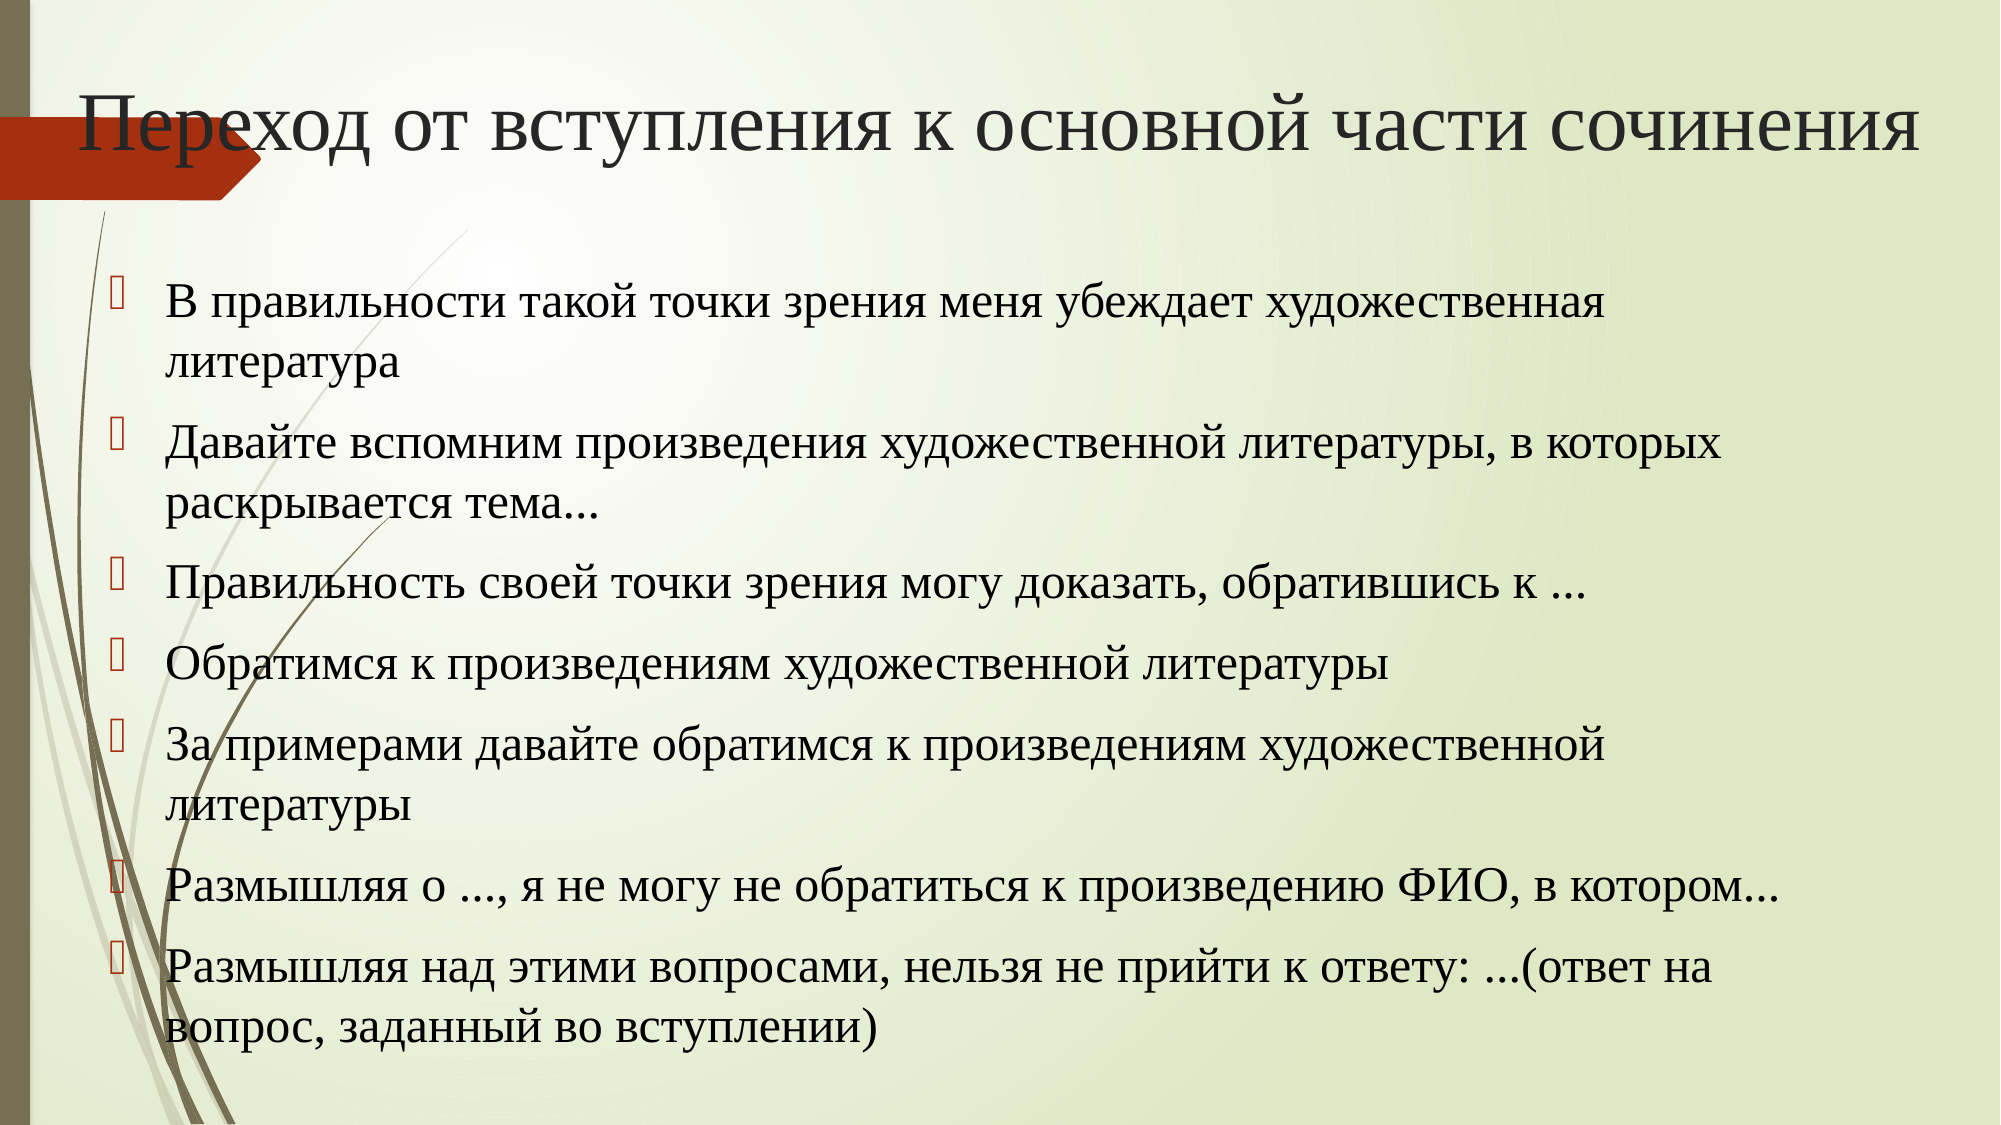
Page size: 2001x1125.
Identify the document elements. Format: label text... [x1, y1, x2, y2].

list В правильности такой точки зрения меня убеждает художественная литература Давайте вспомним произведения художественной литературы, в которых раскрывается тема... Правильность своей точки зрения могу доказать, обратившись к ... Обратимся к произведениям художественной литературы За примерами давайте обратимся к произведениям художественной литературы Размышляя о ..., я не могу не обратиться к произведению ФИО, в котором... Размышляя над этими вопросами, нельзя не прийти к ответу: ...(ответ на вопрос, заданный во вступлении) [94, 259, 1863, 1073]
title Переход от вступления к основной части сочинения [0, 59, 2000, 278]
